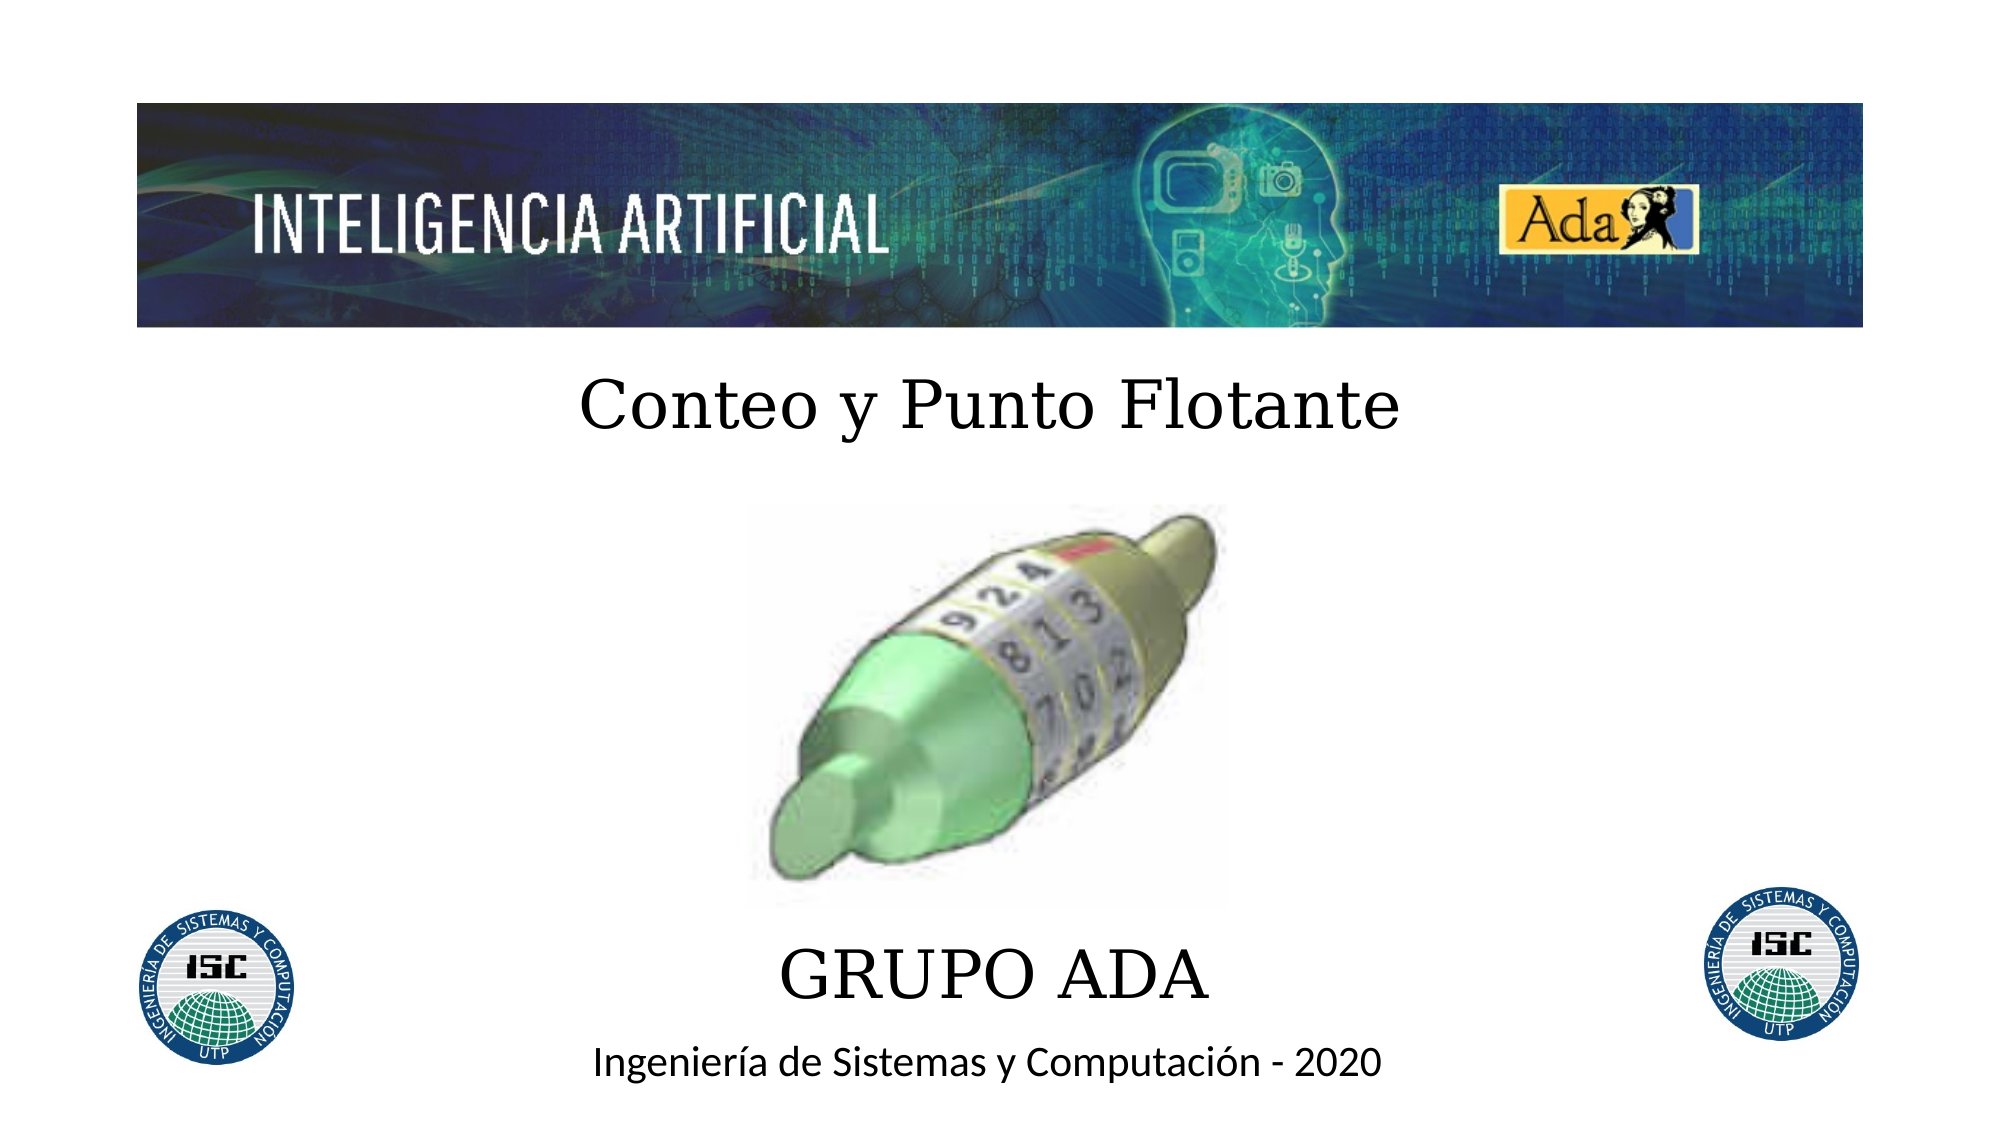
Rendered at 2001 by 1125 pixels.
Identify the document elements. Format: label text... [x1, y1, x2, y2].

picture [137, 908, 295, 1083]
picture [745, 482, 1231, 909]
picture [137, 103, 1863, 329]
text_box Conteo y Punto Flotante [165, 354, 1816, 450]
picture [1702, 884, 1860, 1060]
text_box Ingeniería de Sistemas y Computación - 2020 [237, 1031, 1738, 1094]
text_box GRUPO ADA [298, 924, 1697, 1020]
